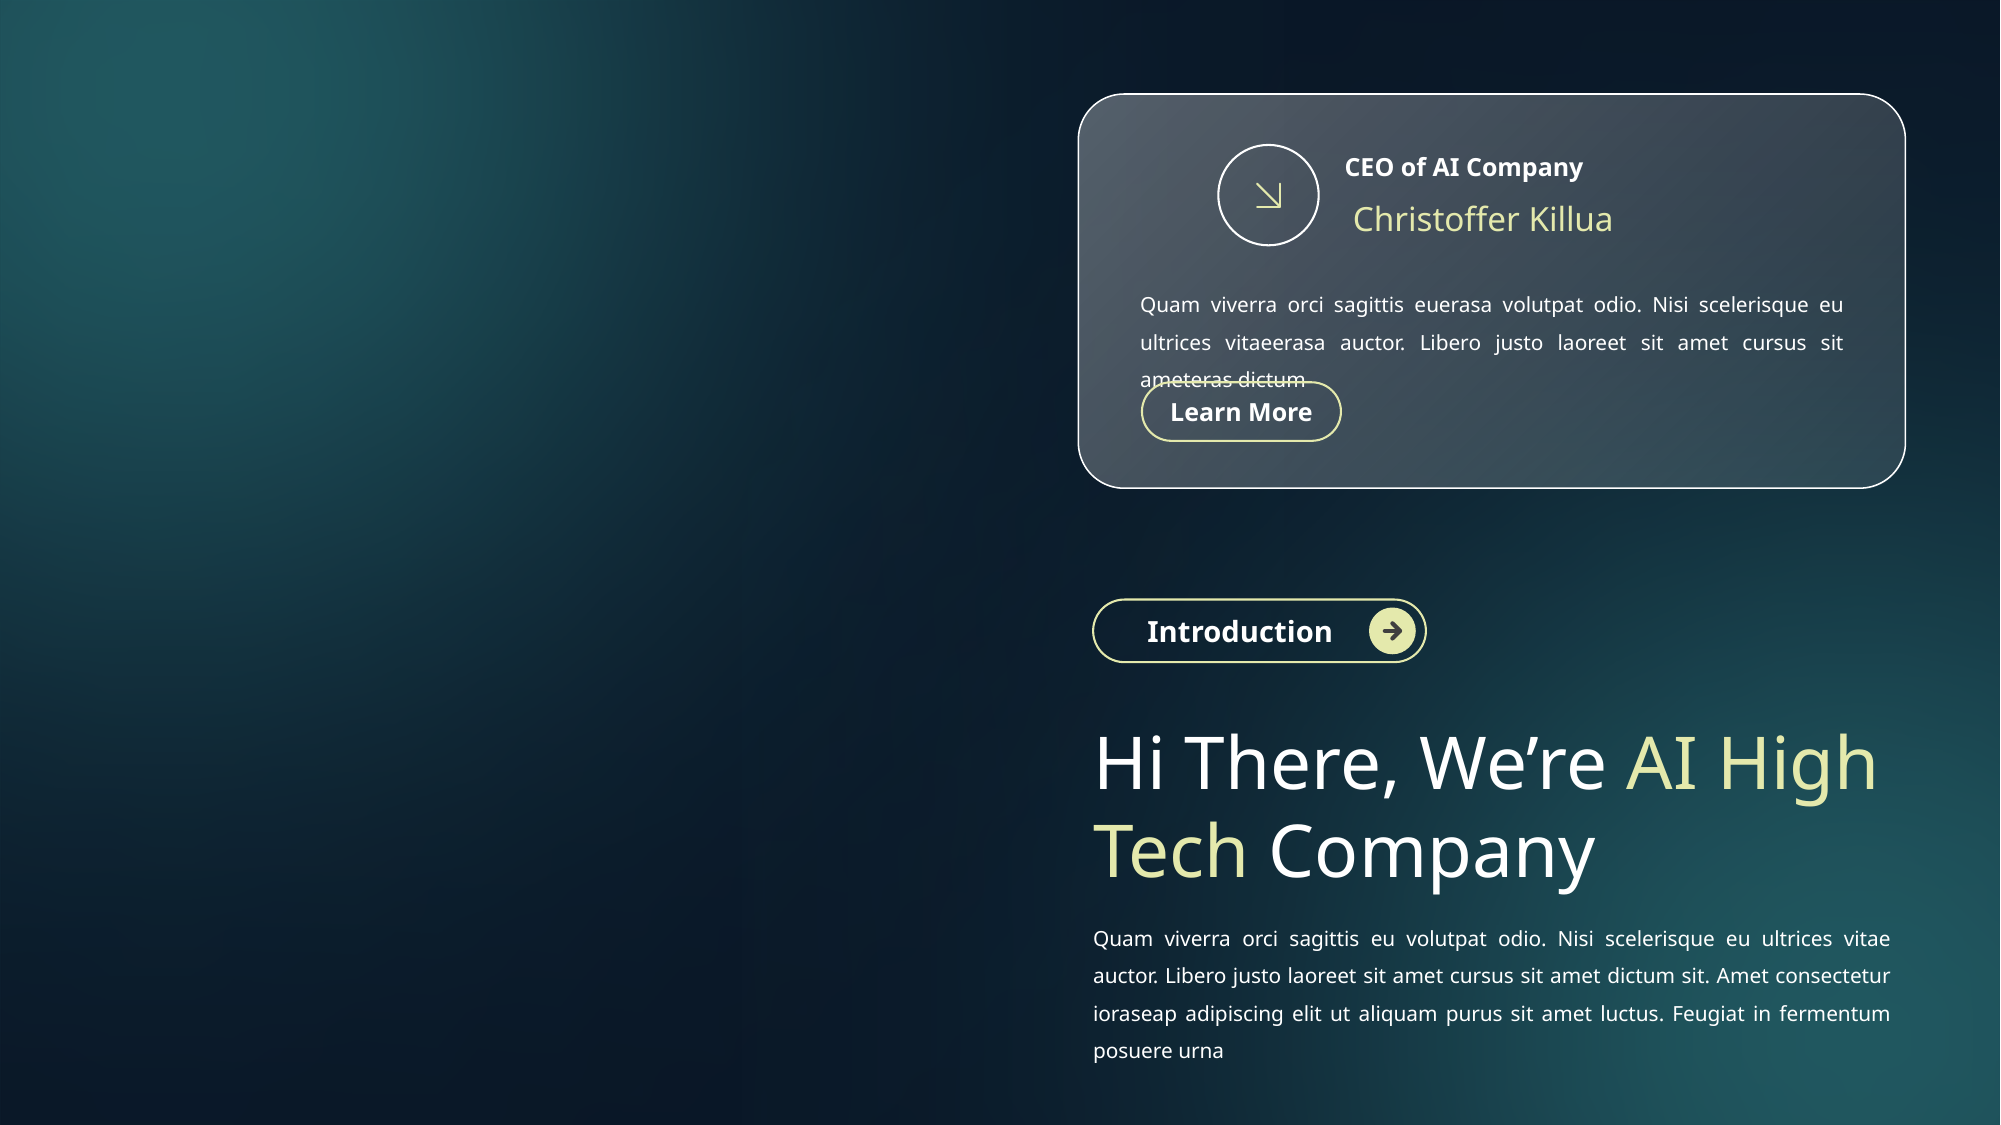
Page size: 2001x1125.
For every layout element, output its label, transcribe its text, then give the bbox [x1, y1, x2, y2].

text_box Learn More [1155, 388, 1328, 434]
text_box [1249, 144, 1319, 246]
text_box Hi There, We’re AI High Tech Company [1078, 709, 1906, 900]
text_box [1077, 92, 1907, 490]
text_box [1368, 607, 1416, 655]
text_box Quam viverra orci sagittis euerasa volutpat odio. Nisi scelerisque eu ultrices vitaeerasa auctor. Libero justo laoreet sit amet cursus sit ameteras dictum [1125, 272, 1859, 400]
text_box CEO of AI Company [1329, 144, 1599, 189]
text_box Introduction [1111, 605, 1369, 656]
text_box Christoffer Killua [1338, 190, 1671, 246]
picture [0, 0, 2000, 1125]
text_box [1092, 598, 1427, 664]
text_box Quam viverra orci sagittis eu volutpat odio. Nisi scelerisque eu ultrices vitae auctor. Libero justo laoreet sit amet cursus sit amet dictum sit. Amet consectetur ioraseap adipiscing elit ut aliquam purus sit amet luctus. Feugiat in fermentum posuere urna [1078, 905, 1906, 1071]
text_box [1140, 381, 1343, 442]
